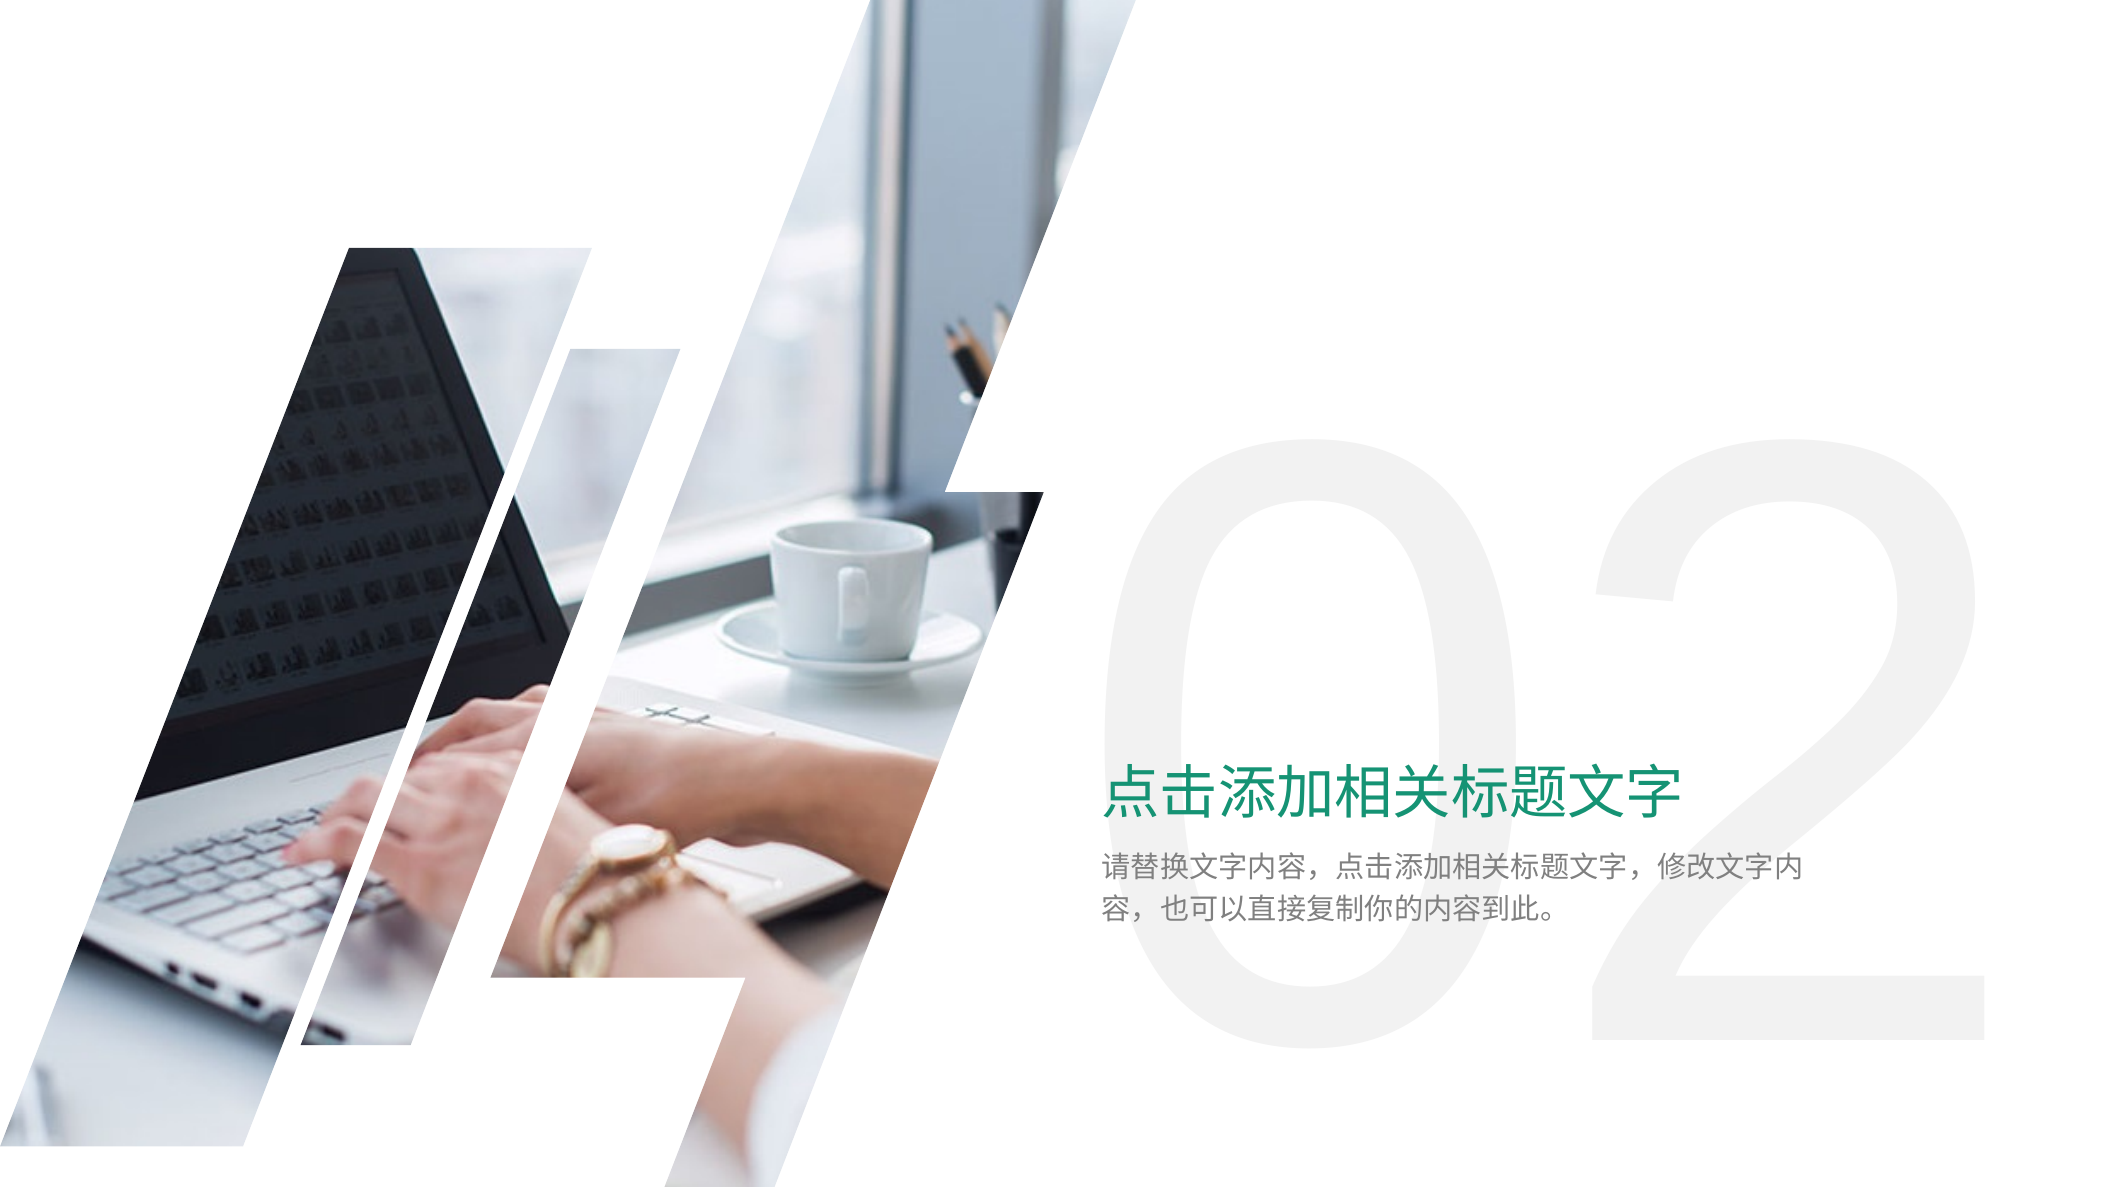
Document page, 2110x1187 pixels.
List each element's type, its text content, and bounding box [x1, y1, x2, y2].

text_box 请替换文字内容，点击添加相关标题文字，修改文字内容，也可以直接复制你的内容到此。 [1101, 841, 1843, 926]
text_box [488, 0, 1137, 1187]
text_box 02 [1071, 0, 2052, 1187]
text_box 点击添加相关标题文字 [1101, 741, 1843, 826]
text_box [0, 246, 594, 1148]
text_box [299, 347, 682, 1047]
